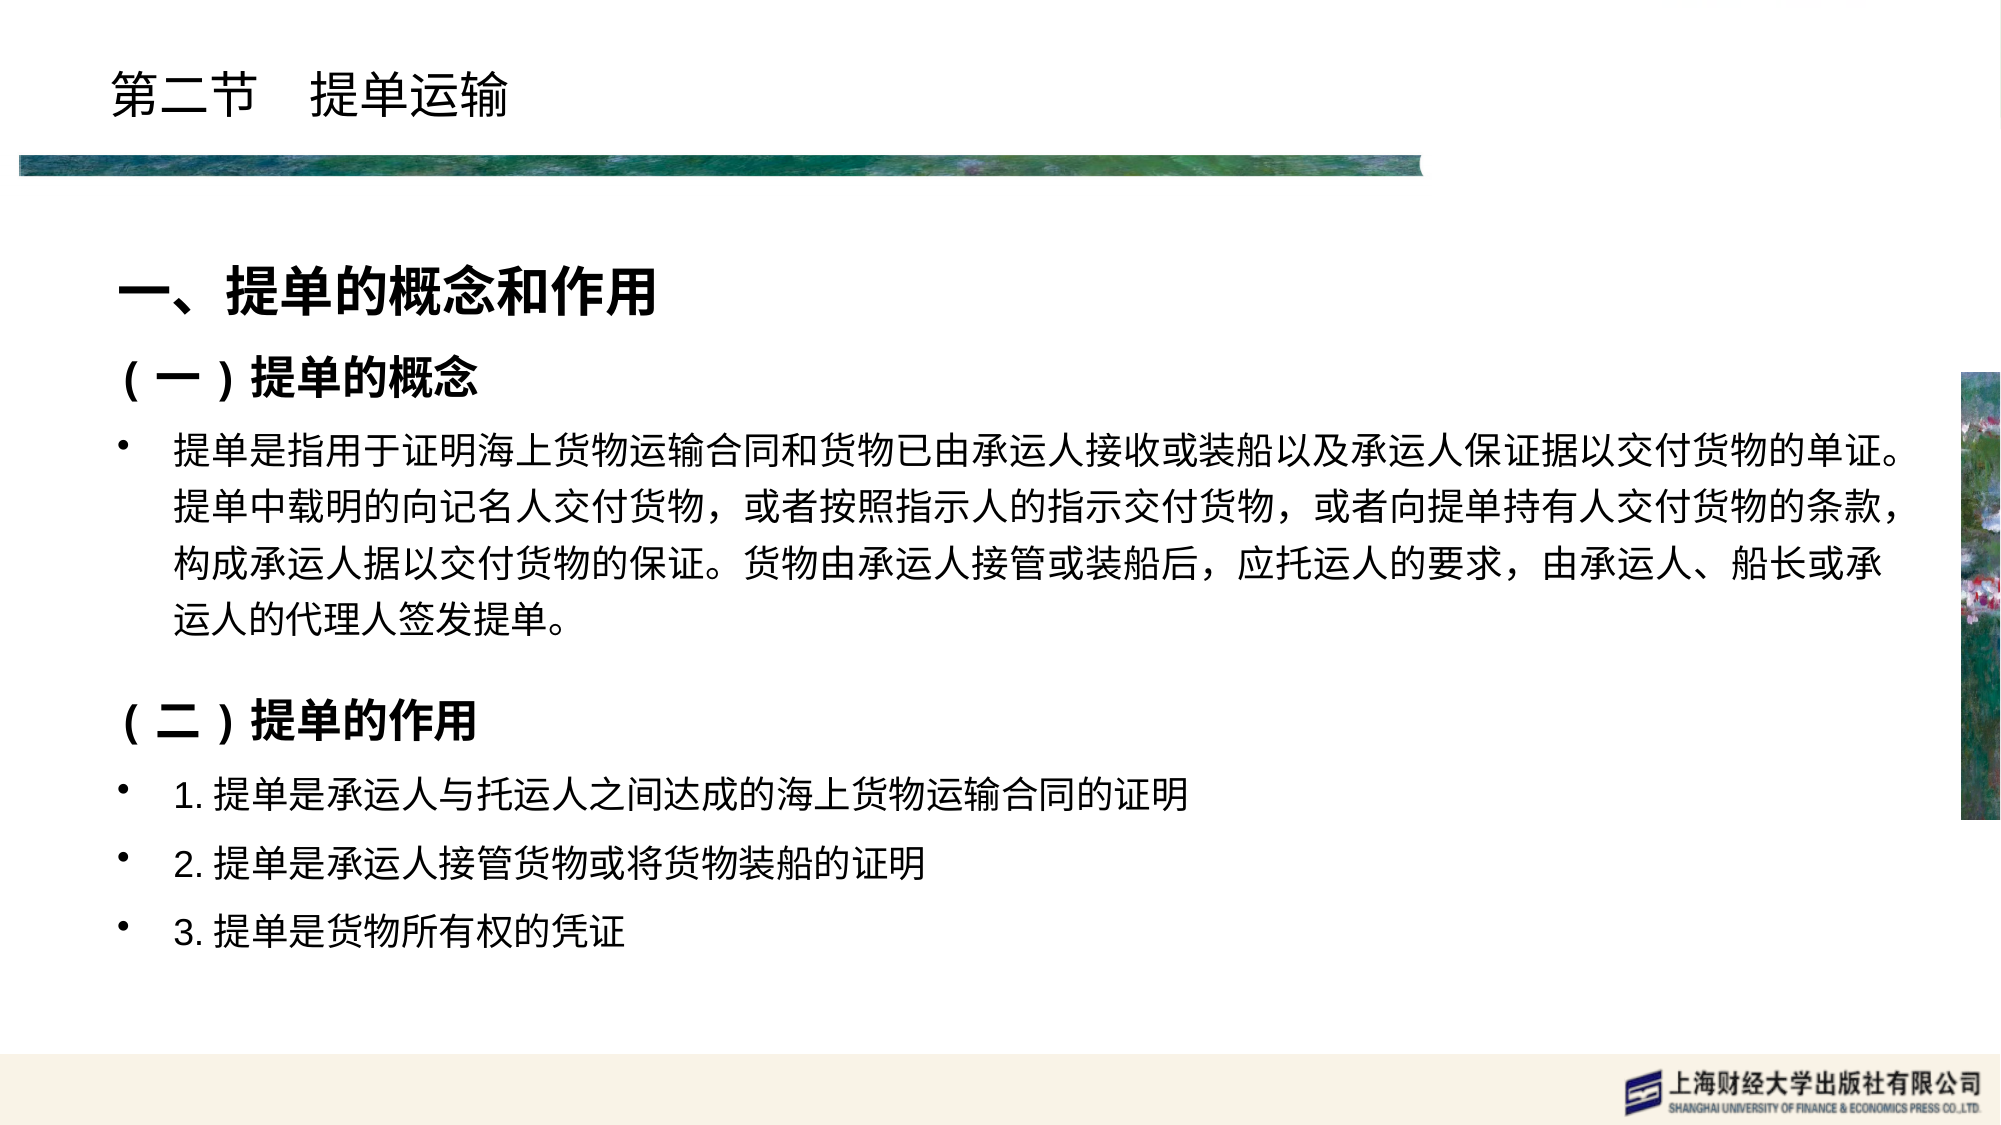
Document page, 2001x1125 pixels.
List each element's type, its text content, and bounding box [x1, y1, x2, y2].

list 一、提单的概念和作用 (一)提单的概念 提单是指用于证明海上货物运输合同和货物已由承运人接收或装船以及承运人保证据以交付货物的单证。提单中载明的向记名人交付货物，或者按照指示人的指示交付货物，或者向提单持有人交付货物的条款，构成承运人据以交付货物的保证。货物由承运人接管或装船后，应托运人的要求，由承运人、船长或承运人的代理人签发提单。 (二)提单的作用 1.提单是承运人与托运人之间达成的海上货物运输合同的证明 2.提单是承运人接管货物或将货物装船的证明 3.提单是货物所有权的凭证 [102, 233, 1898, 1032]
title 第二节 提单运输 [94, 42, 1451, 146]
picture [0, 0, 2001, 1125]
